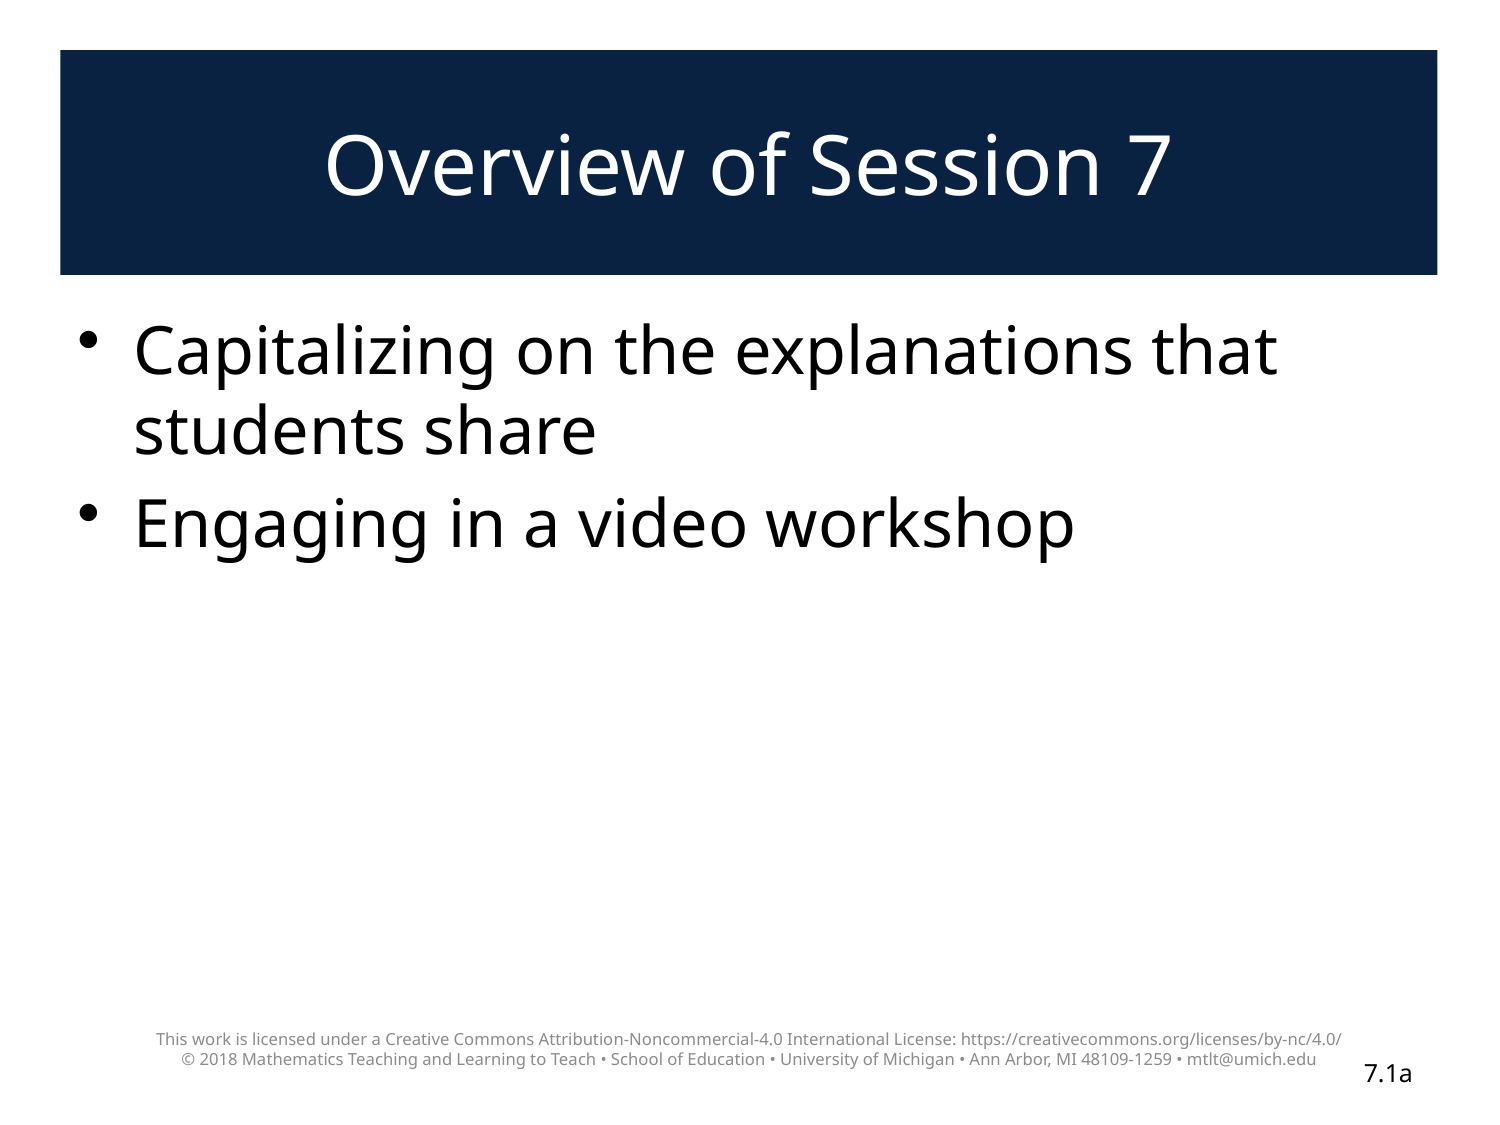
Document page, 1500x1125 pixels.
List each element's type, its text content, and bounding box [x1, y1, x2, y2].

footer This work is licensed under a Creative Commons Attribution-Noncommercial-4.0 International License: https://creativecommons.org/licenses/by-nc/4.0/ © 2018 Mathematics Teaching and Learning to Teach • School of Education • University of Michigan • Ann Arbor, MI 48109-1259 • mtlt@umich.edu [62, 1009, 1438, 1088]
list Capitalizing on the explanations that students share Engaging in a video workshop [62, 299, 1438, 1005]
title Overview of Session 7 [60, 50, 1438, 275]
text_box 7.1a [1348, 1050, 1428, 1095]
